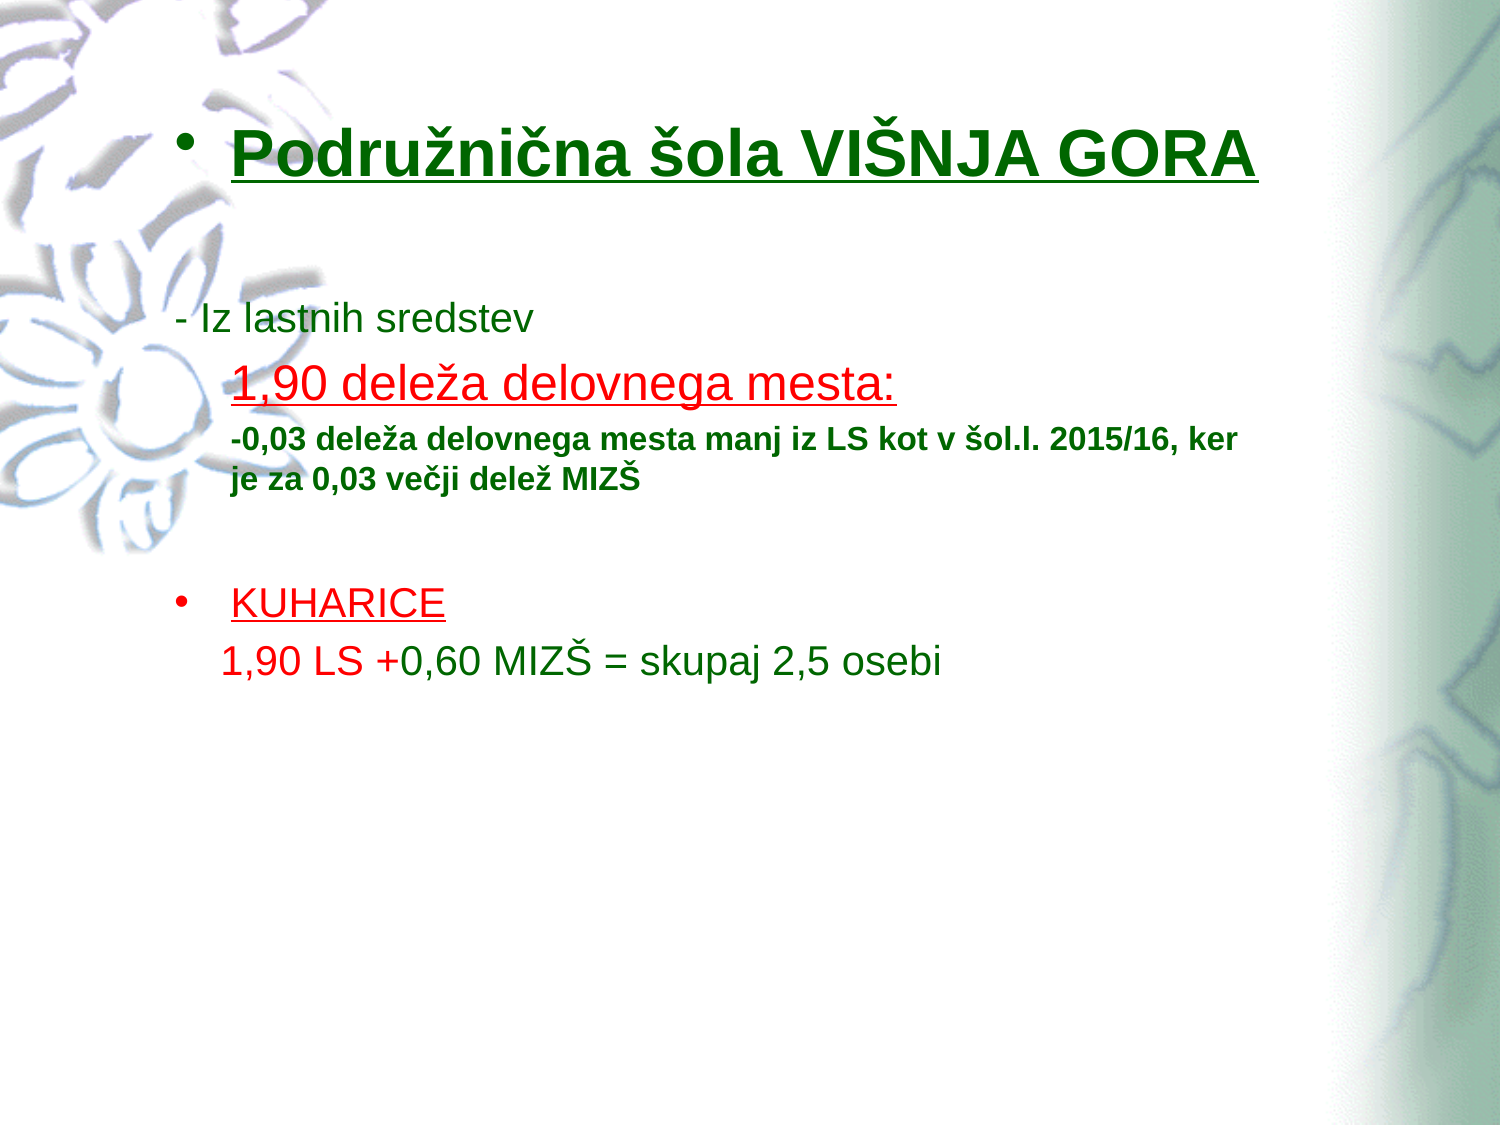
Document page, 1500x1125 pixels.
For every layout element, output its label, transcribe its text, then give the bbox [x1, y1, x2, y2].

picture [0, 0, 1500, 1125]
list Podružnična šola VIŠNJA GORA - Iz lastnih sredstev 1,90 deleža delovnega mesta: -0,03 deleža delovnega mesta manj iz LS kot v šol.l. 2015/16, ker je za 0,03 večji delež MIZŠ KUHARICE 1,90 LS +0,60 MIZŠ = skupaj 2,5 osebi [159, 101, 1275, 1000]
